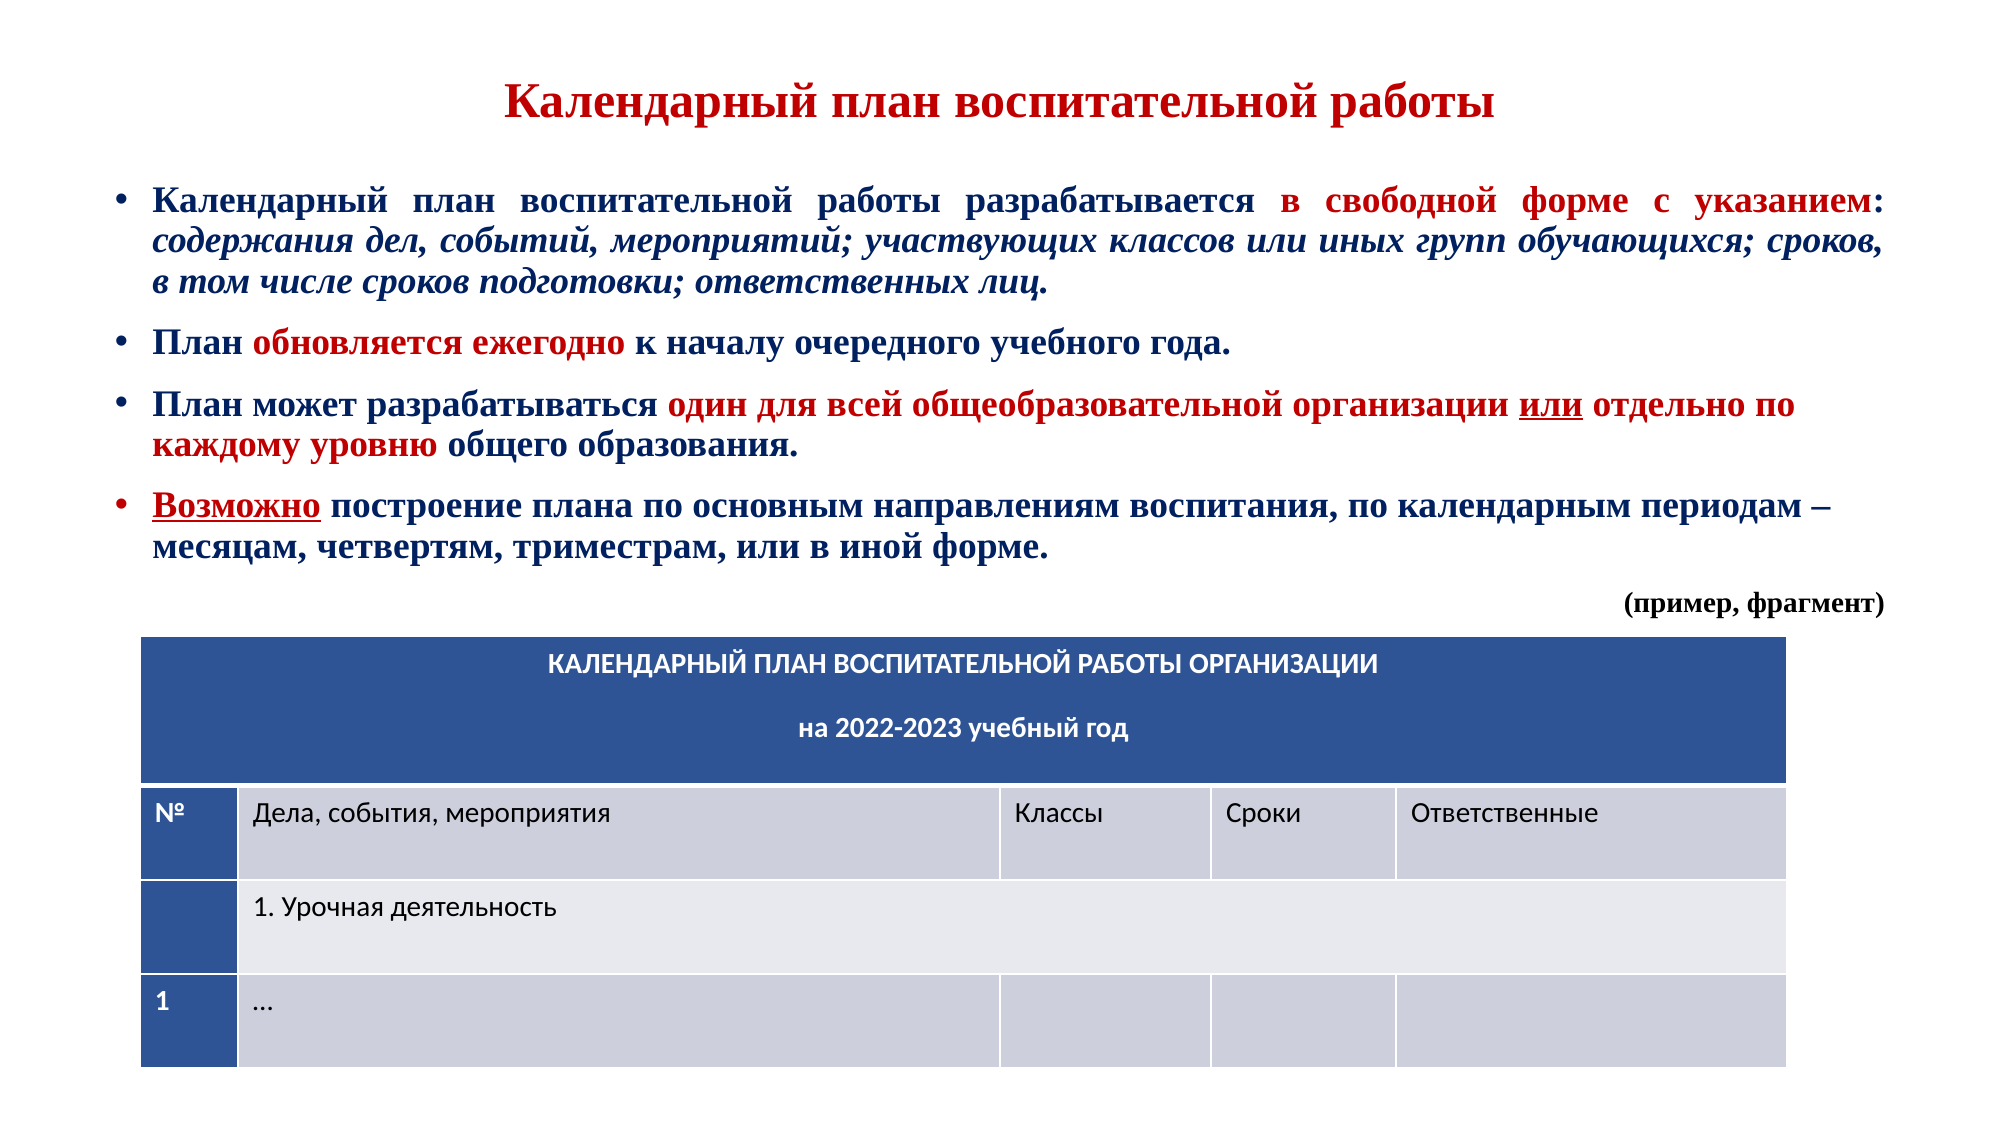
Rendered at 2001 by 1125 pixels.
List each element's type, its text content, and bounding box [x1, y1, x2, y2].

table_cell Ответственные [1397, 788, 1786, 879]
table_cell № [141, 788, 237, 879]
list Календарный план воспитательной работы разрабатывается в свободной форме с указанием: содержания дел, событий, мероприятий; участвующих классов или иных групп обучающихся; сроков, в том числе сроков подготовки; ответственных лиц. План обновляется ежегодно к началу очередного учебного года. План может разрабатываться один для всей общеобразовательной организации или отдельно по каждому уровню общего образования. Возможно построение плана по основным направлениям воспитания, по календарным периодам – месяцам, четвертям, триместрам, или в иной форме. (пример, фрагмент) [99, 172, 1900, 1106]
table_cell [1212, 975, 1395, 1067]
table_header КАЛЕНДАРНЫЙ ПЛАН ВОСПИТАТЕЛЬНОЙ РАБОТЫ ОРГАНИЗАЦИИ на 2022-2023 учебный год [141, 637, 1786, 783]
table_cell [1397, 975, 1786, 1067]
table_cell Дела, события, мероприятия [239, 788, 999, 879]
table_cell 1. Урочная деятельность [239, 881, 1786, 973]
table_cell Сроки [1212, 788, 1395, 879]
table_cell … [239, 975, 999, 1067]
table_cell [141, 881, 237, 973]
table_cell [1001, 975, 1210, 1067]
title Календарный план воспитательной работы [99, 66, 1900, 138]
table_cell Классы [1001, 788, 1210, 879]
table_cell 1 [141, 975, 237, 1067]
